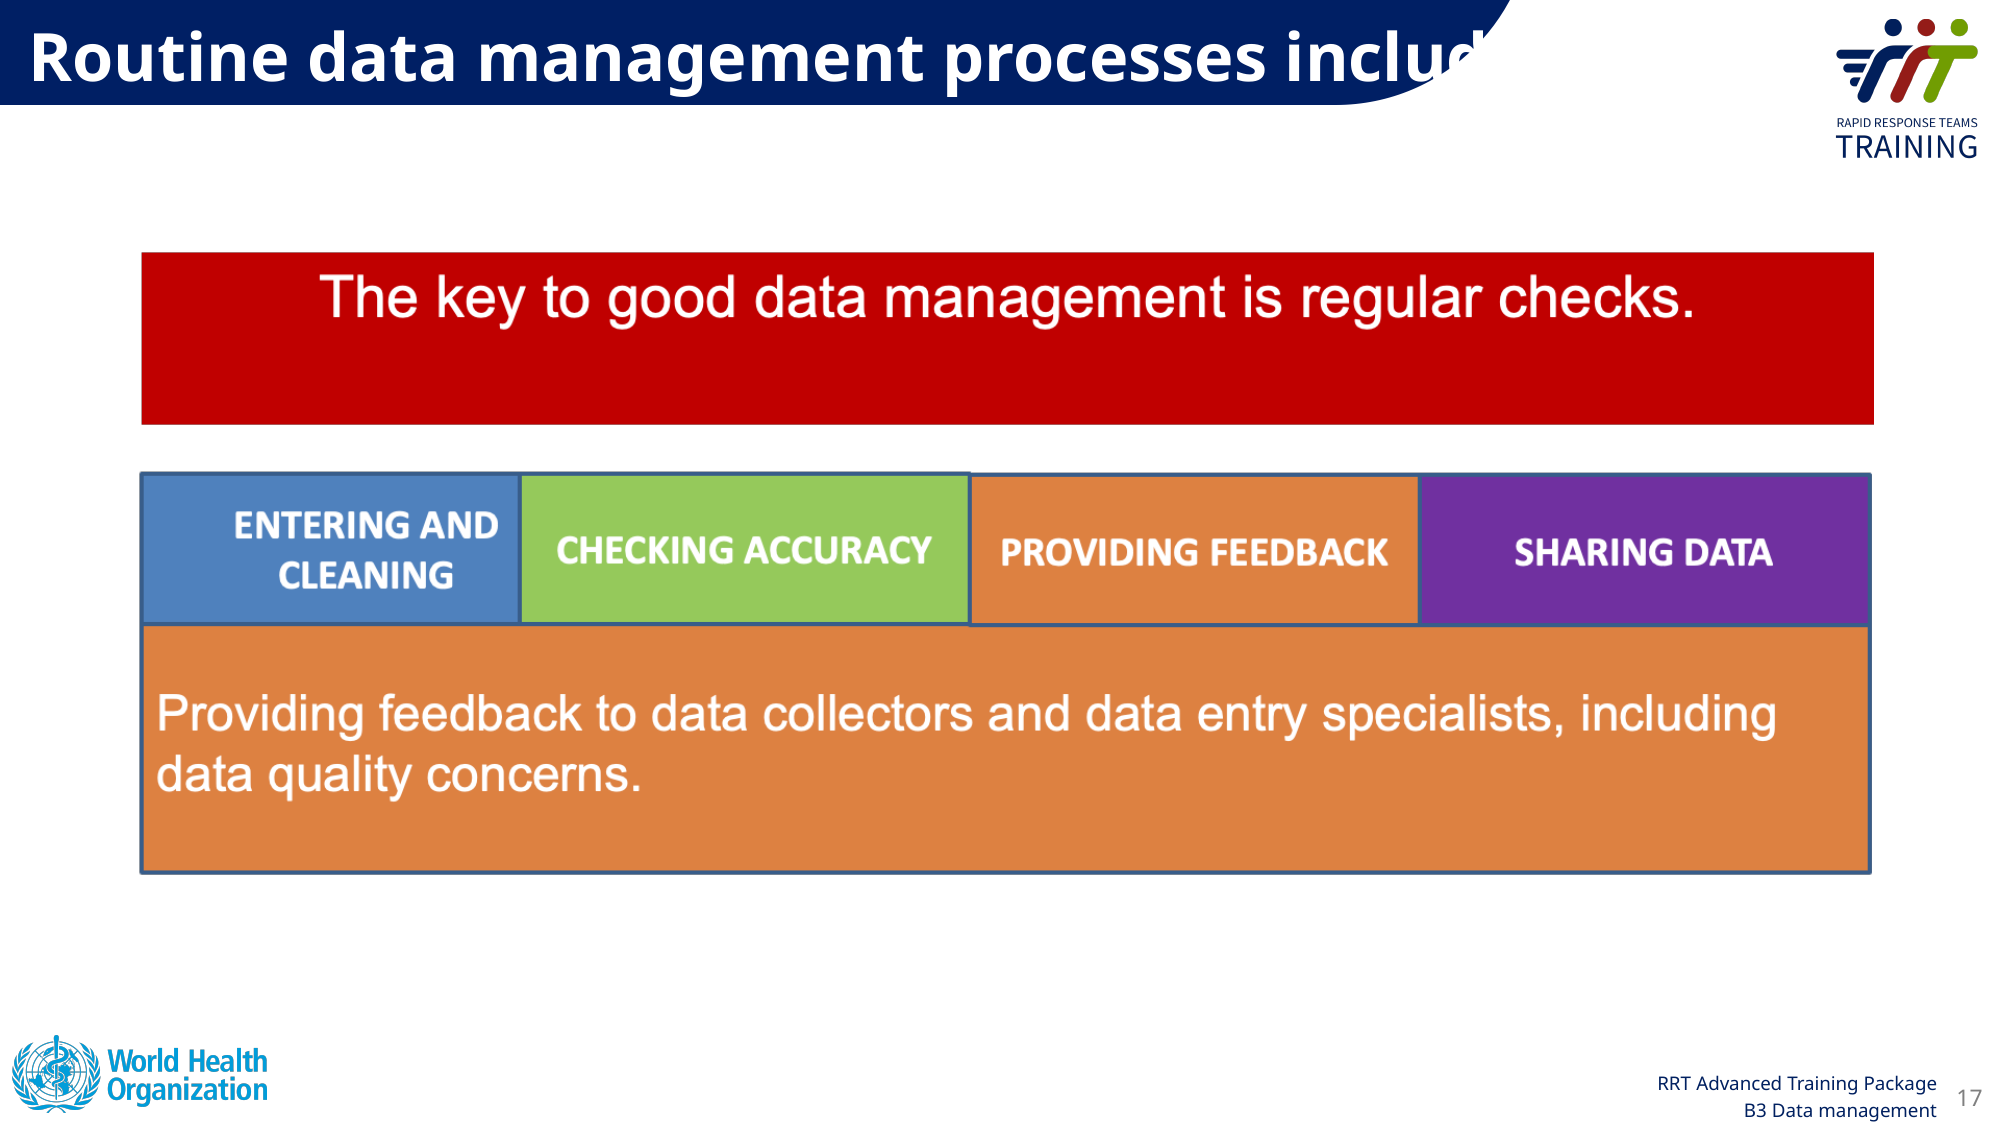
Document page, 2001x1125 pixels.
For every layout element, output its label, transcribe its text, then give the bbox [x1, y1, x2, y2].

picture [58, 1050, 64, 1058]
text_box Routine data management processes include: [21, 13, 1686, 107]
picture [1835, 19, 1978, 167]
picture [12, 1083, 48, 1113]
picture [12, 1035, 267, 1113]
picture [0, 0, 1533, 105]
picture [125, 242, 1875, 883]
